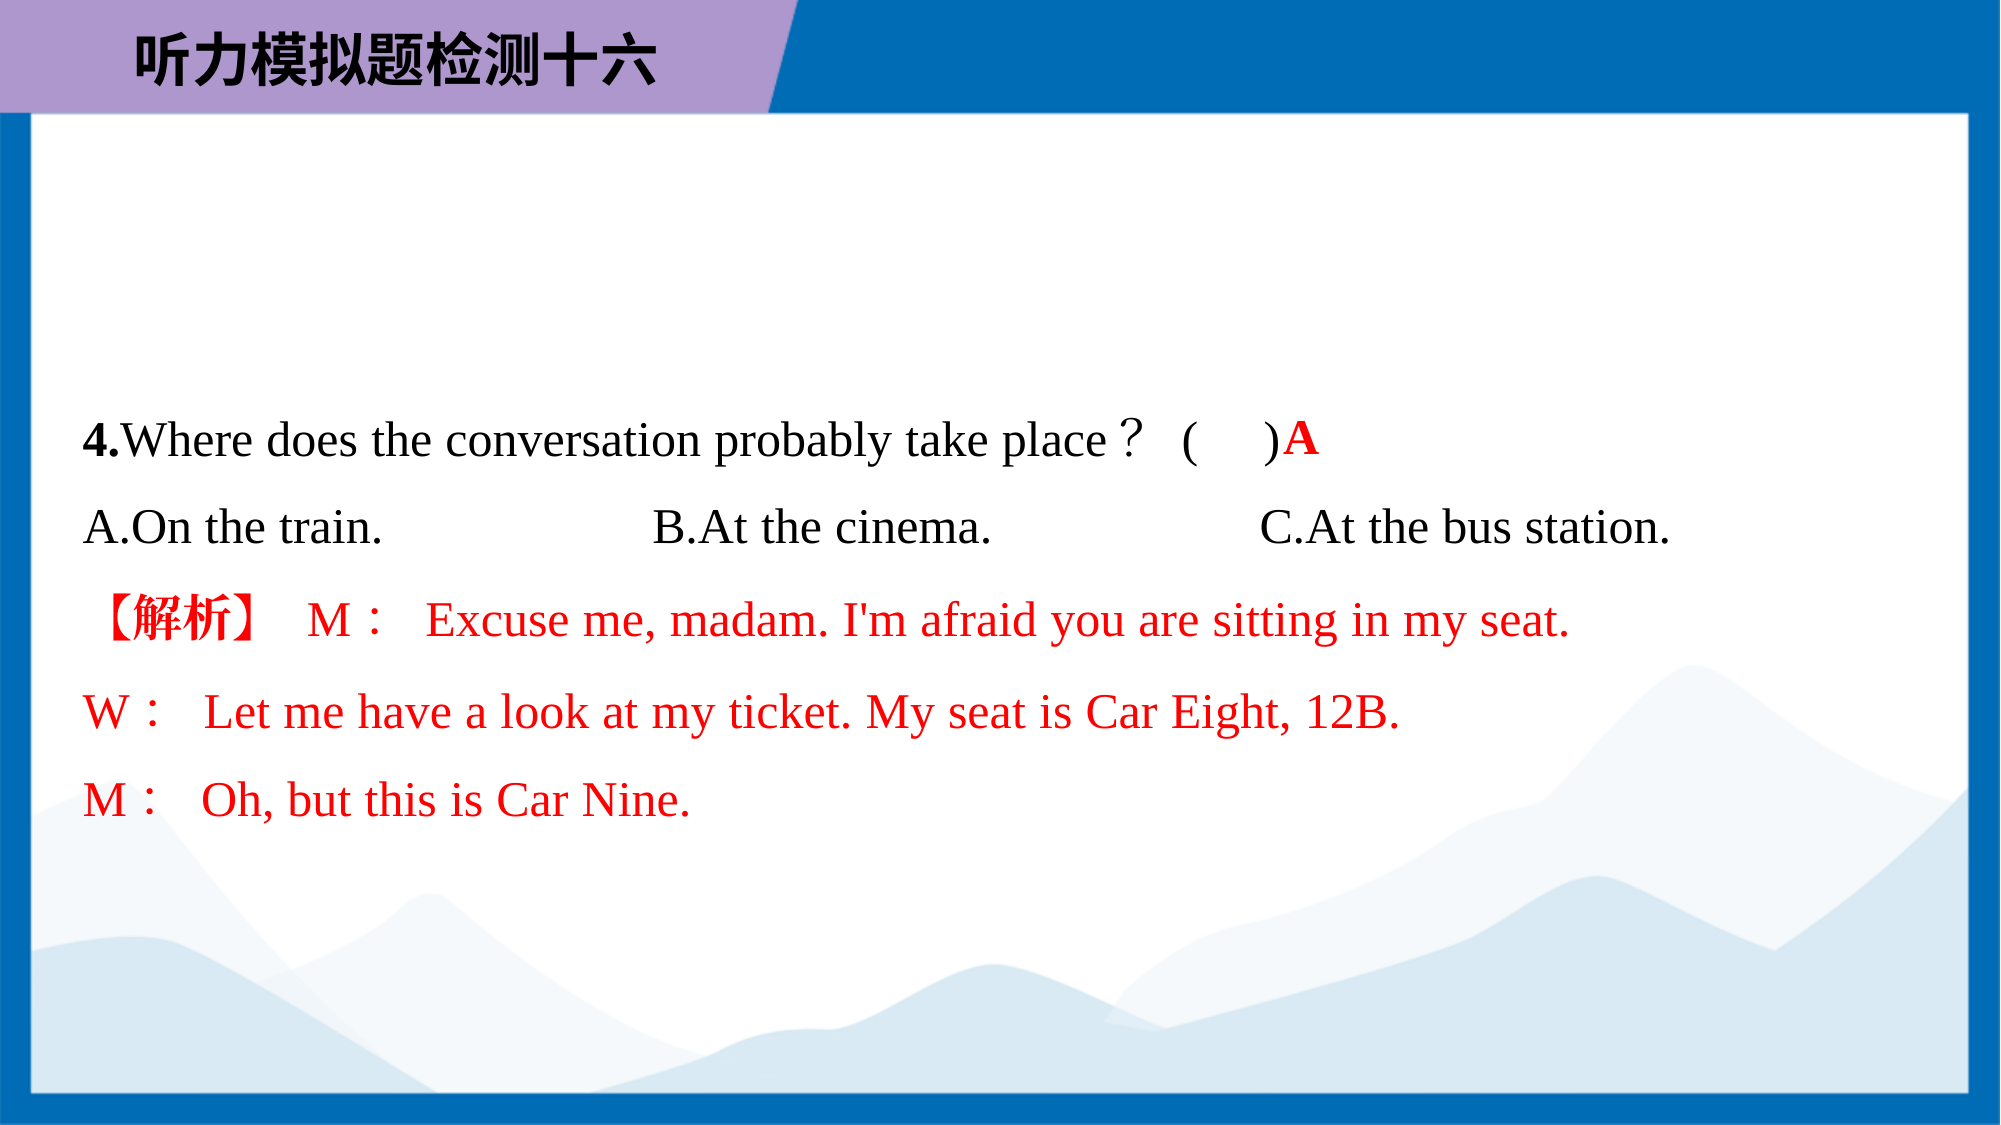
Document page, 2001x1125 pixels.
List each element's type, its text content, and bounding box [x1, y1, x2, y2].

text_box A [1264, 377, 1338, 456]
text_box A.On the train. B.At the cinema. C.At the bus station. [82, 466, 1917, 545]
text_box 4.Where does the conversation probably take place？( ) [82, 378, 1917, 457]
text_box 【解析】 M：Excuse me, madam. I'm afraid you are sitting in my seat. W：Let me have a look at my ticket. My seat is Car Eight, 12B. M：Oh, but this is Car Nine. [82, 555, 1917, 817]
picture [0, 0, 2000, 1125]
